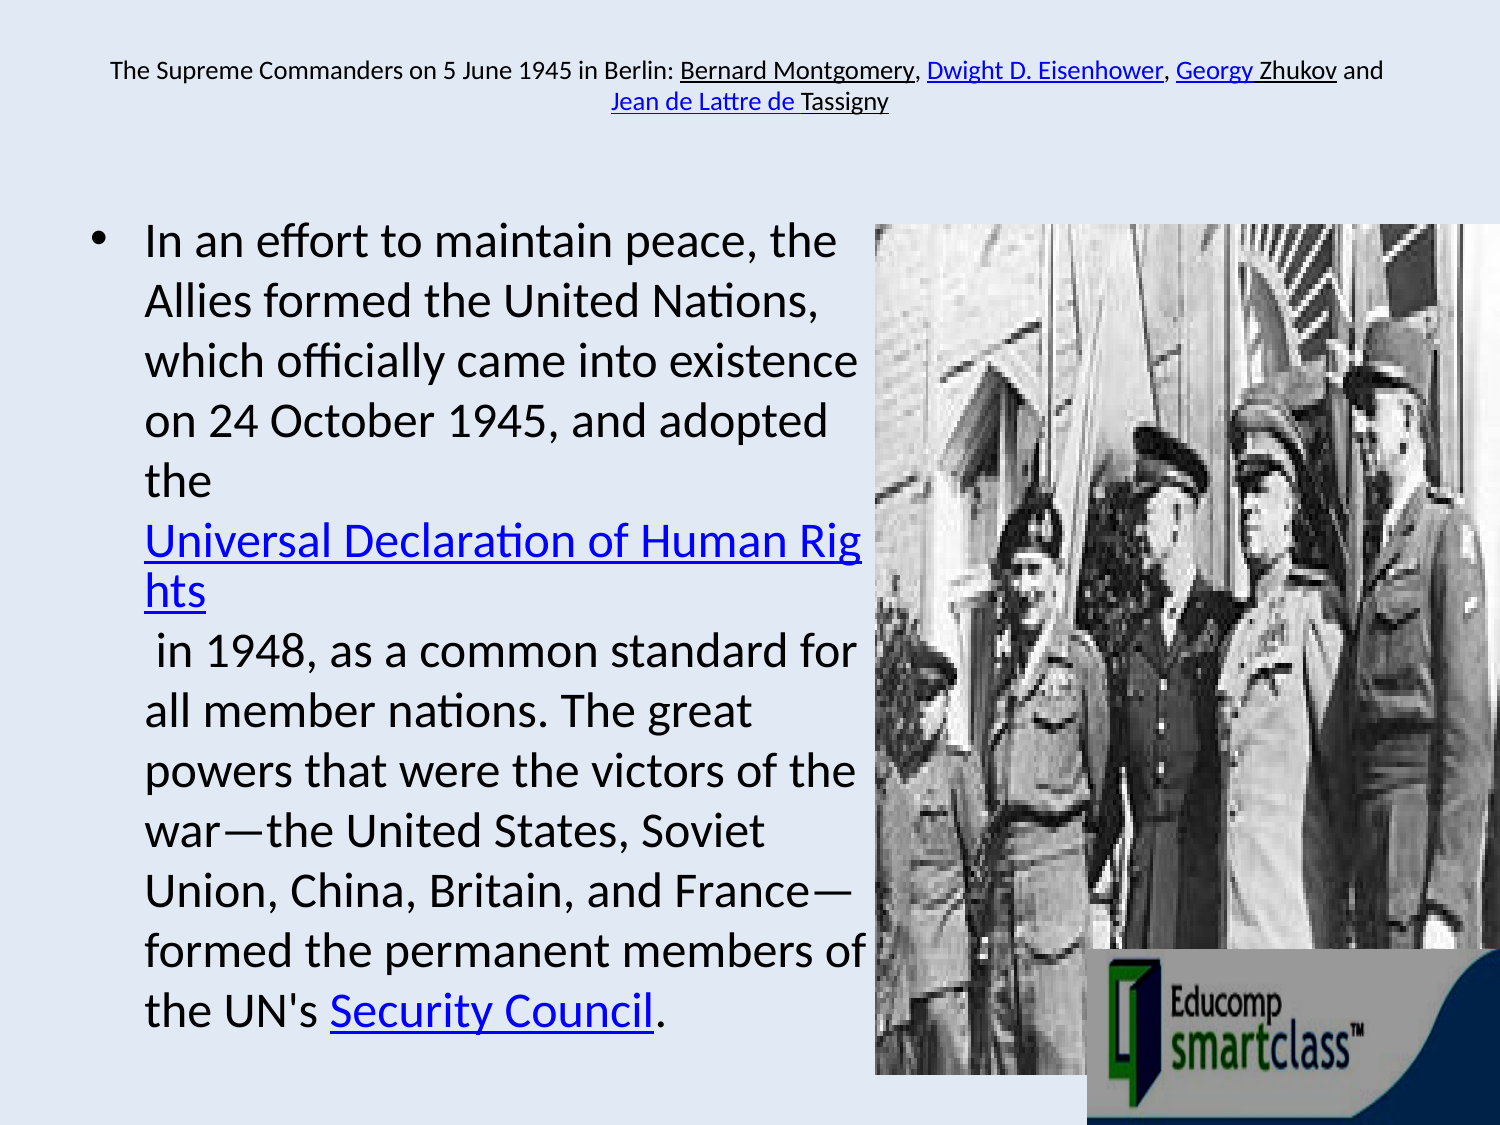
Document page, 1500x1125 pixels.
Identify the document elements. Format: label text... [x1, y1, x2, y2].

list In an effort to maintain peace, the Allies formed the United Nations, which officially came into existence on 24 October 1945, and adopted the Universal Declaration of Human Rights in 1948, as a common standard for all member nations. The great powers that were the victors of the war—the United States, Soviet Union, China, Britain, and France—formed the permanent members of the UN's Security Council. [75, 200, 888, 1005]
title The Supreme Commanders on 5 June 1945 in Berlin: Bernard Montgomery, Dwight D. Eisenhower, Georgy Zhukov and Jean de Lattre de Tassigny [75, 45, 1425, 188]
picture [874, 224, 1500, 1125]
